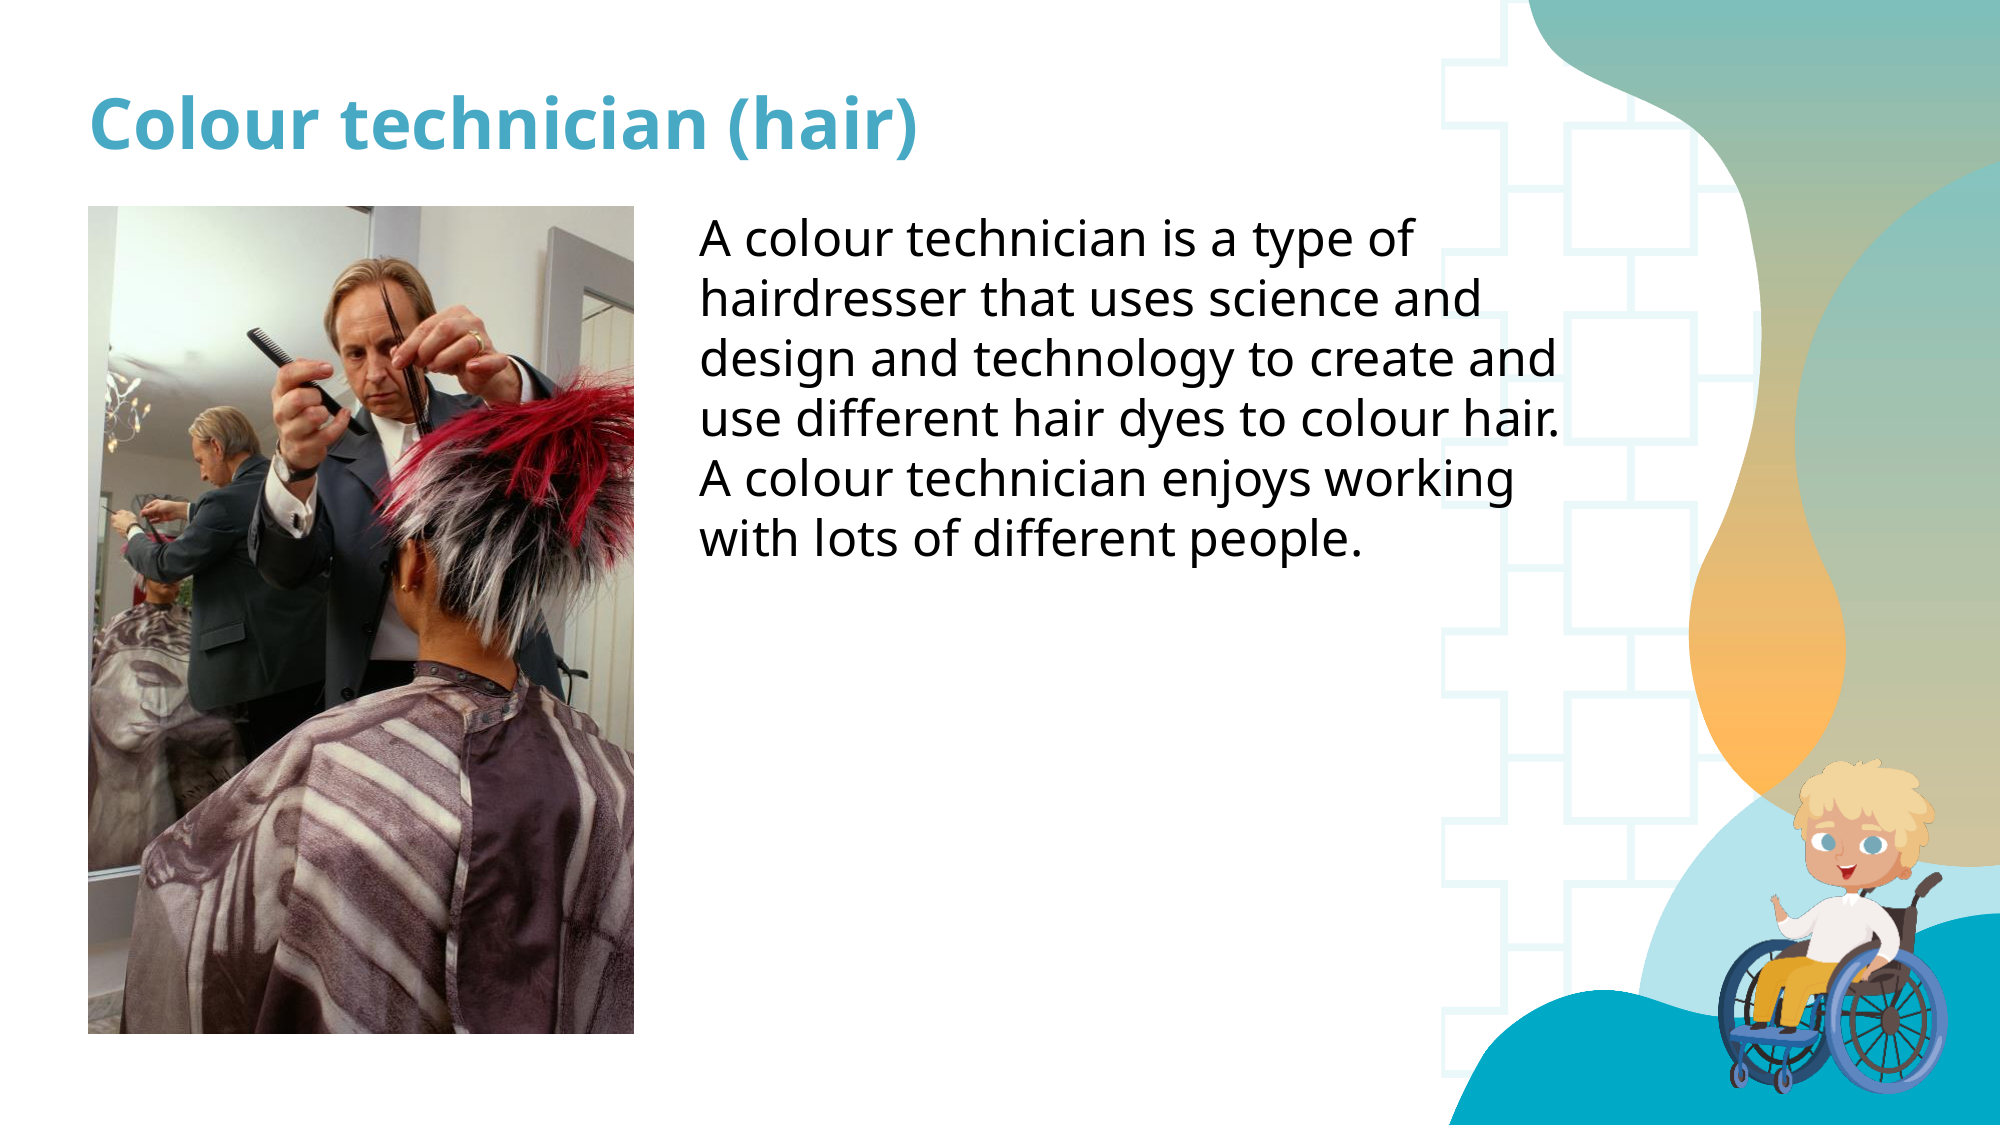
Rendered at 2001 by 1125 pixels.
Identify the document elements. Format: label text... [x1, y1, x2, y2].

picture [1316, 0, 2000, 1125]
picture [88, 206, 634, 1034]
list A colour technician is a type of hairdresser that uses science and design and technology to create and use different hair dyes to colour hair. A colour technician enjoys working with lots of different people. [699, 206, 1631, 1034]
title Colour technician (hair) [88, 88, 1654, 161]
